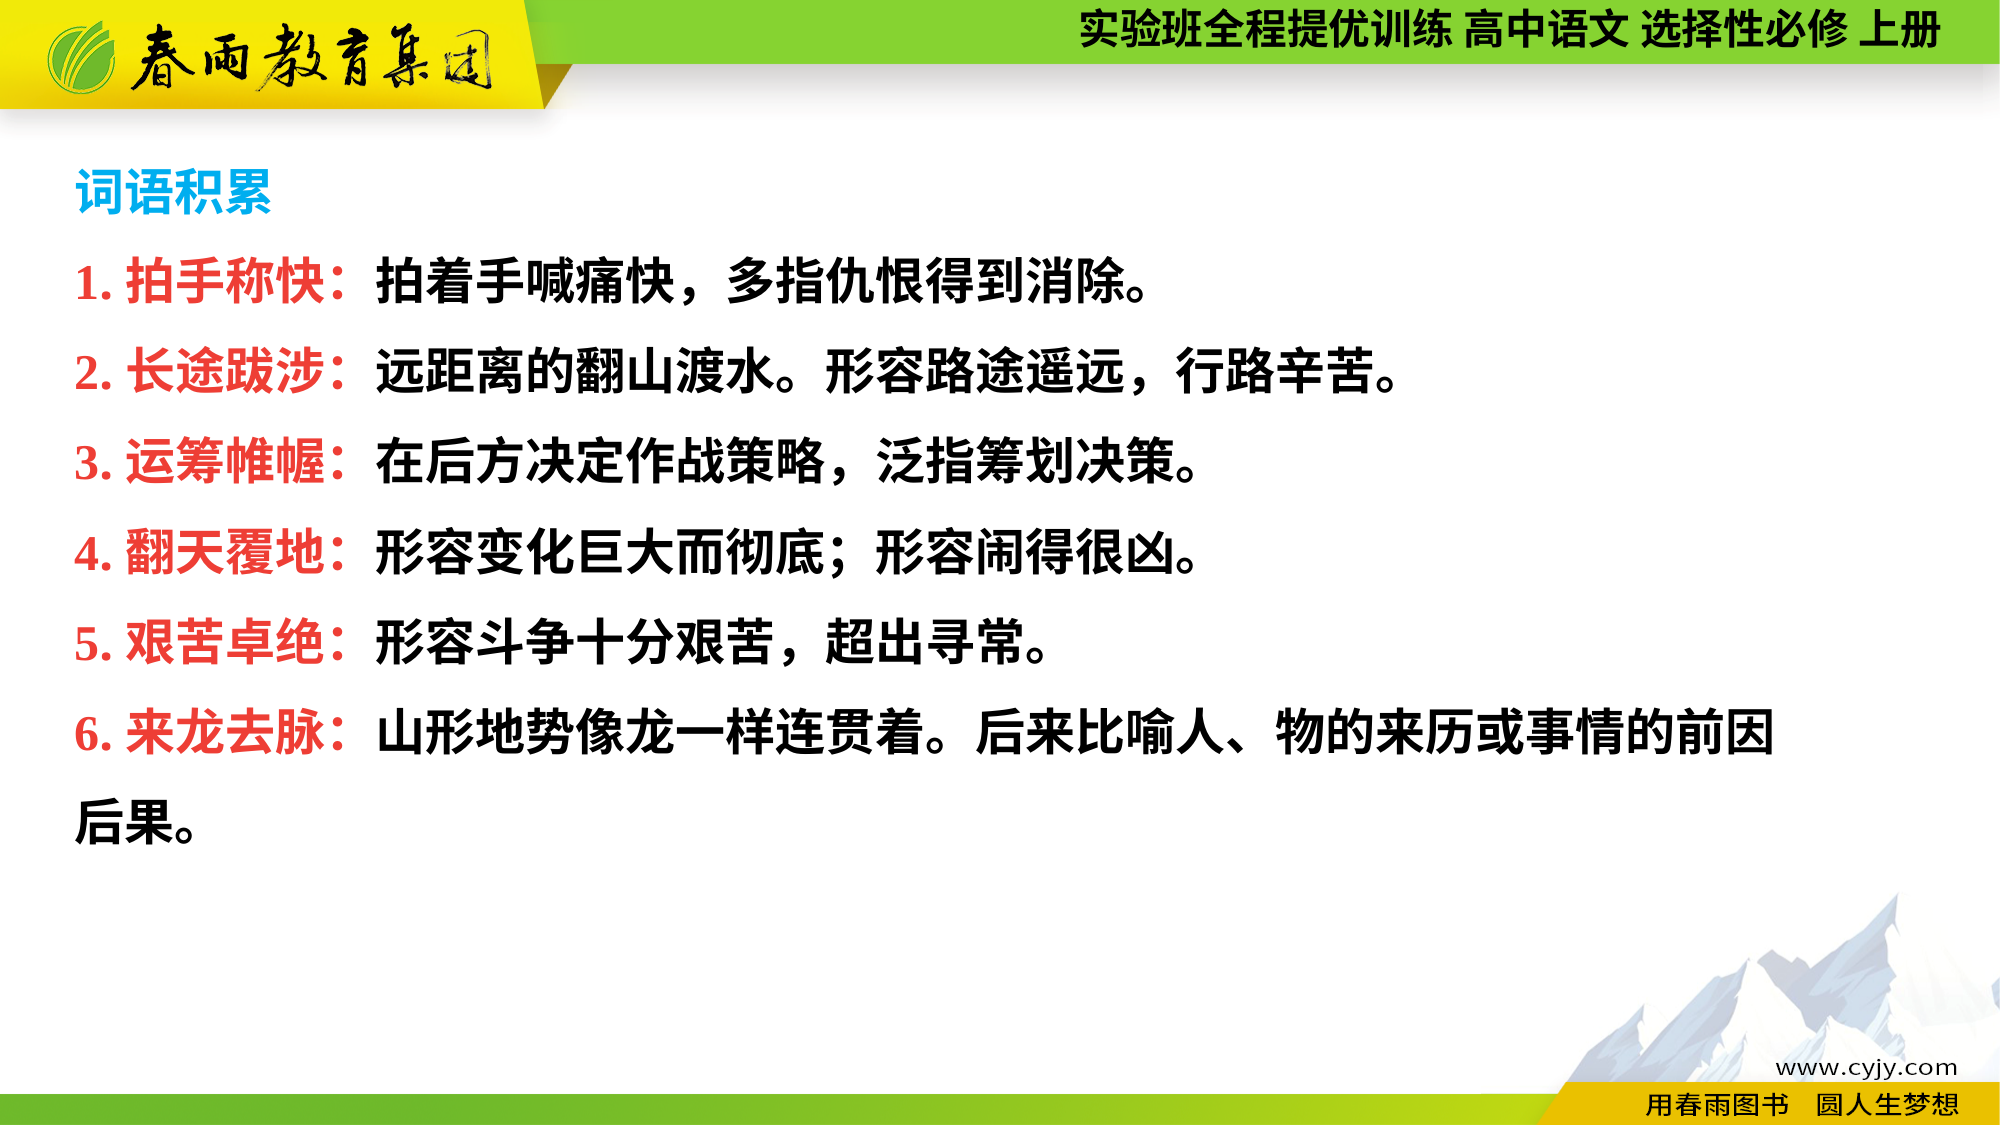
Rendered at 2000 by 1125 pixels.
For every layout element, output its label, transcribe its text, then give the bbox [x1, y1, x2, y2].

picture [0, 0, 2000, 1125]
list 词语积累 1.拍手称快：拍着手喊痛快，多指仇恨得到消除。 2.长途跋涉：远距离的翻山渡水。形容路途遥远，行路辛苦。 3.运筹帷幄：在后方决定作战策略，泛指筹划决策。 4.翻天覆地：形容变化巨大而彻底；形容闹得很凶。 5.艰苦卓绝：形容斗争十分艰苦，超出寻常。 6.来龙去脉：山形地势像龙一样连贯着。后来比喻人、物的来历或事情的前因 后果。 [59, 122, 1944, 865]
